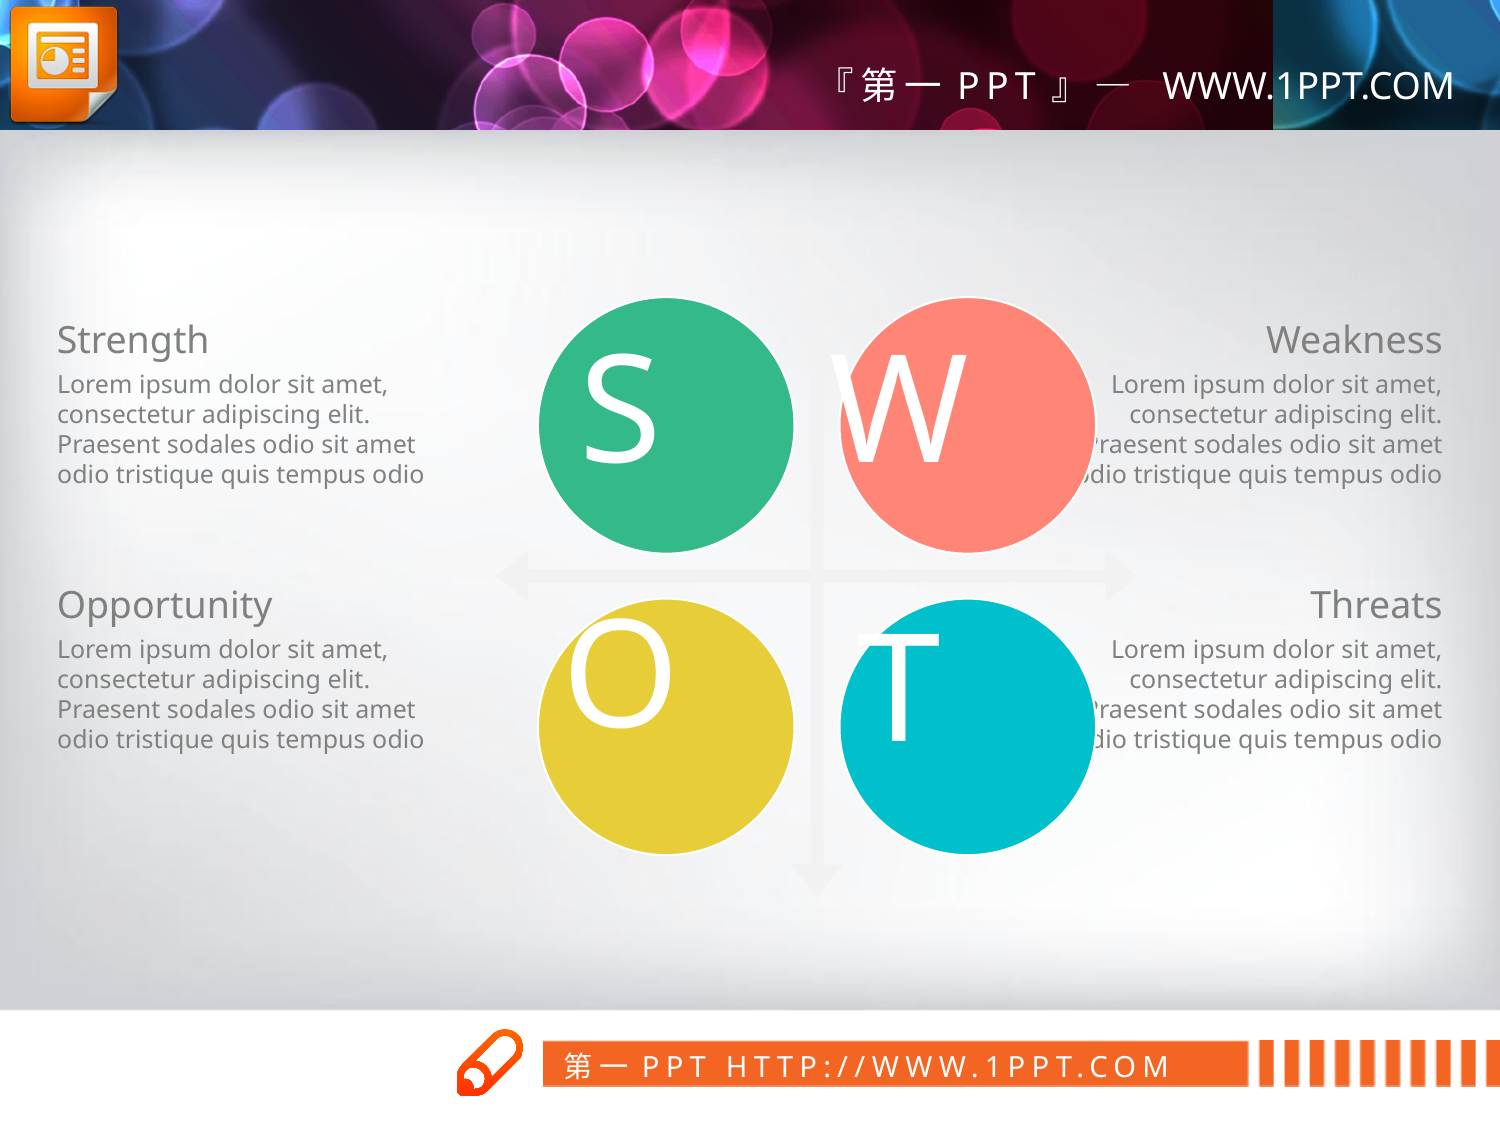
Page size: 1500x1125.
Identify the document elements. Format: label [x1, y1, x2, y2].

text_box [1191, 573, 1459, 764]
picture [543, 1040, 1500, 1087]
text_box [41, 308, 330, 498]
picture [0, 0, 1500, 1012]
text_box [335, 255, 1187, 823]
text_box [41, 573, 330, 764]
text_box [1191, 308, 1459, 498]
